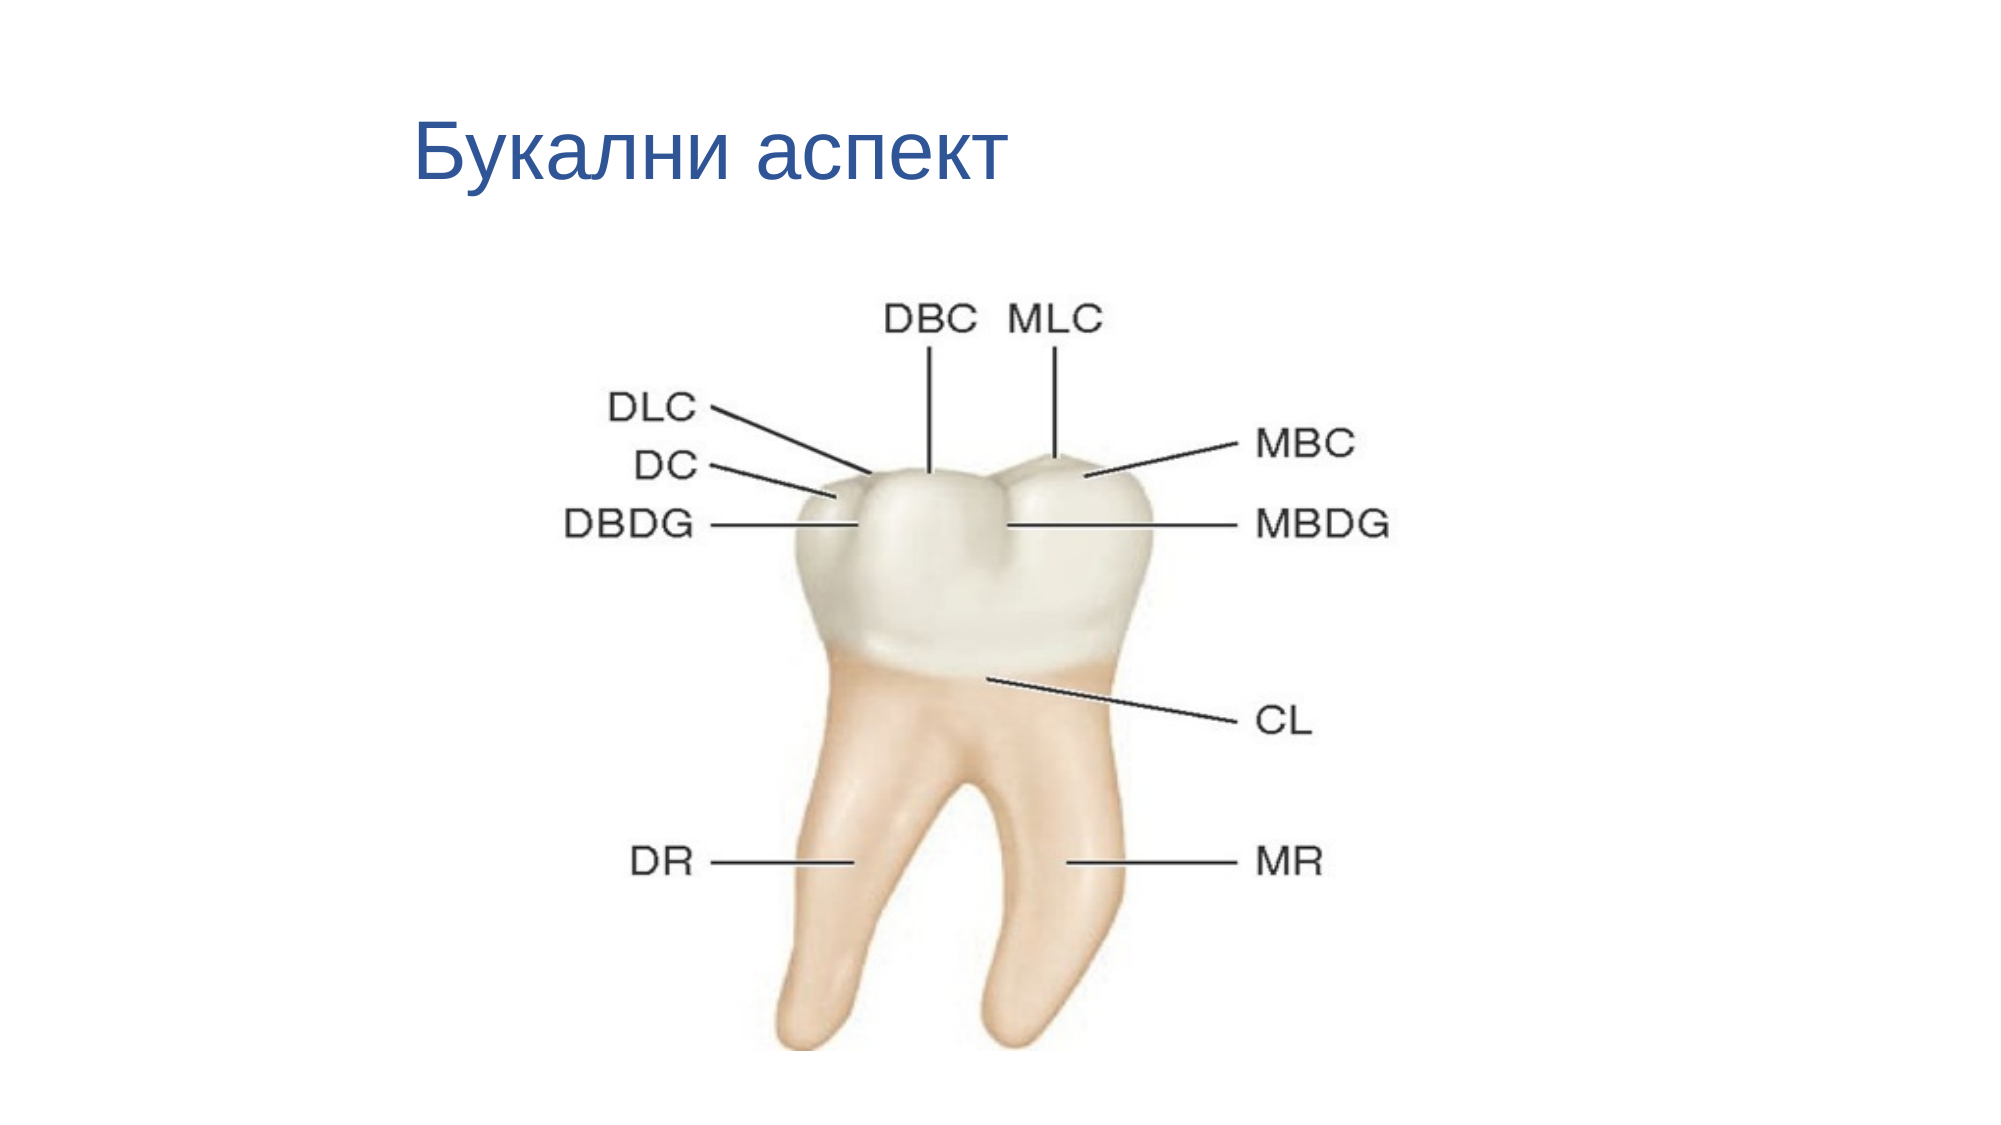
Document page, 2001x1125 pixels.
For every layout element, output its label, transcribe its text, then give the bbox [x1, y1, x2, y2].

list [503, 255, 1442, 1051]
title Букални аспект [397, 66, 1741, 239]
